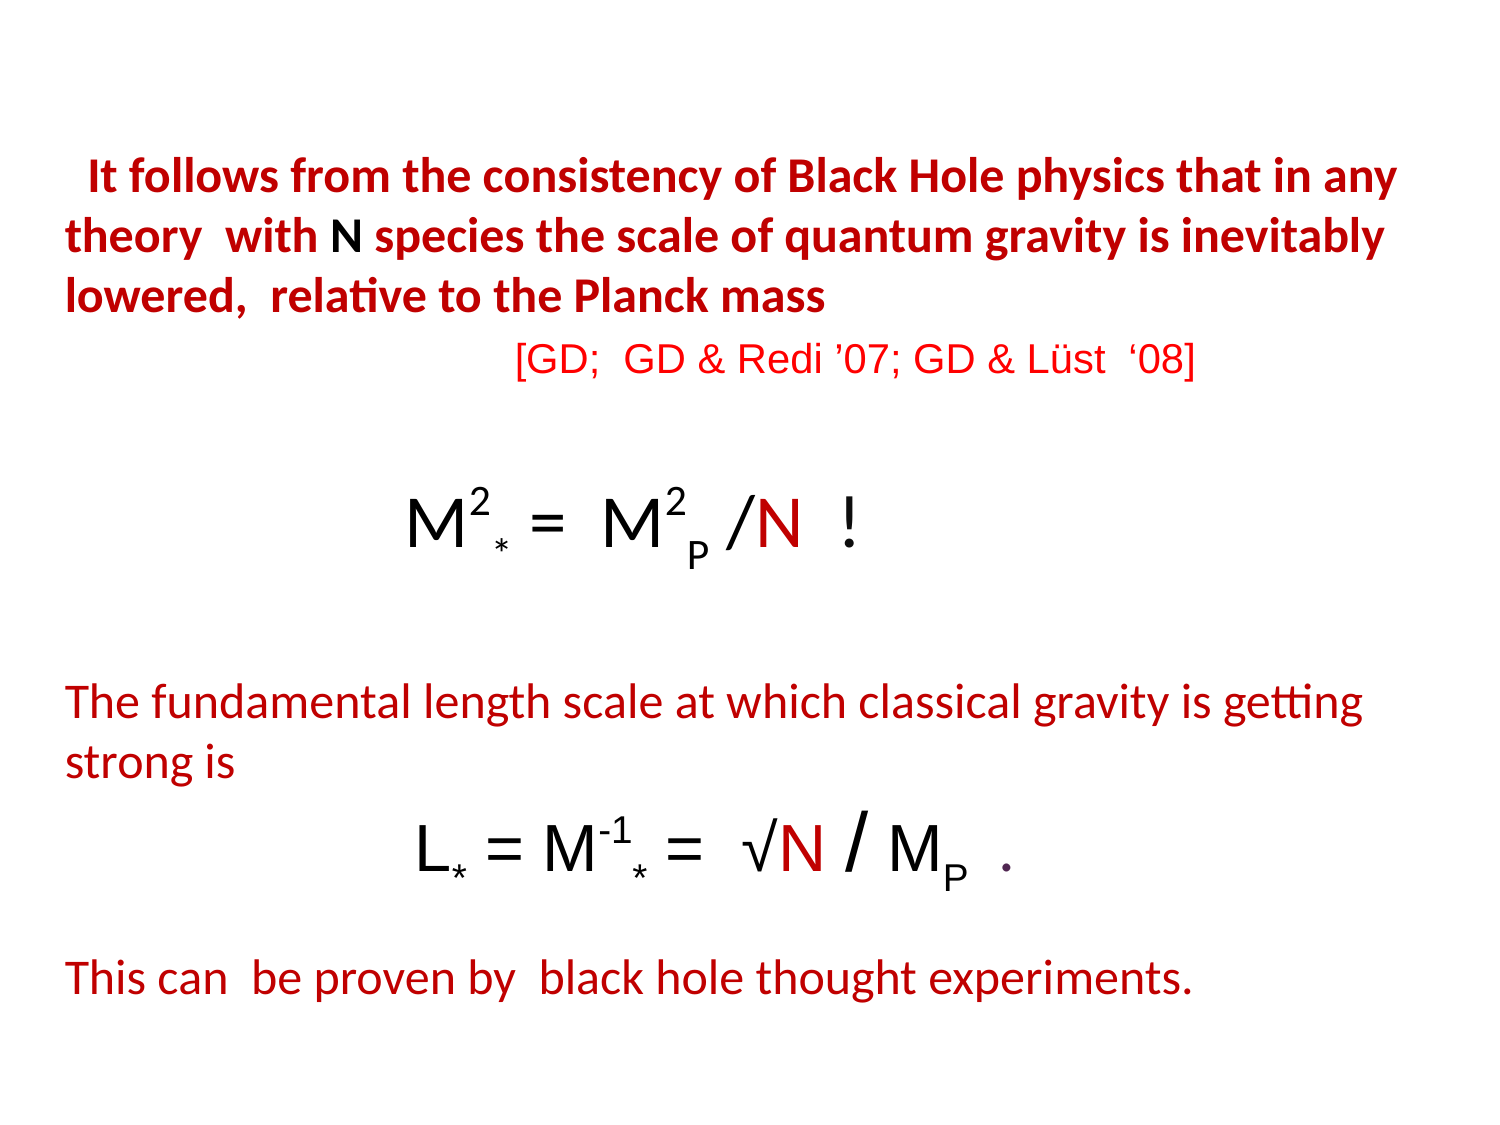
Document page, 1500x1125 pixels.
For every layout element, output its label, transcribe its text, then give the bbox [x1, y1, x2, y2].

text_box It follows from the consistency of Black Hole physics that in any theory with N species the scale of quantum gravity is inevitably lowered, relative to the Planck mass M2* = M2P /N ! The fundamental length scale at which classical gravity is getting strong is L* = M-1* = √N / MP . This can be proven by black hole thought experiments. [50, 75, 1425, 1117]
text_box [GD; GD & Redi ’07; GD & Lüst ‘08] [499, 324, 1400, 390]
